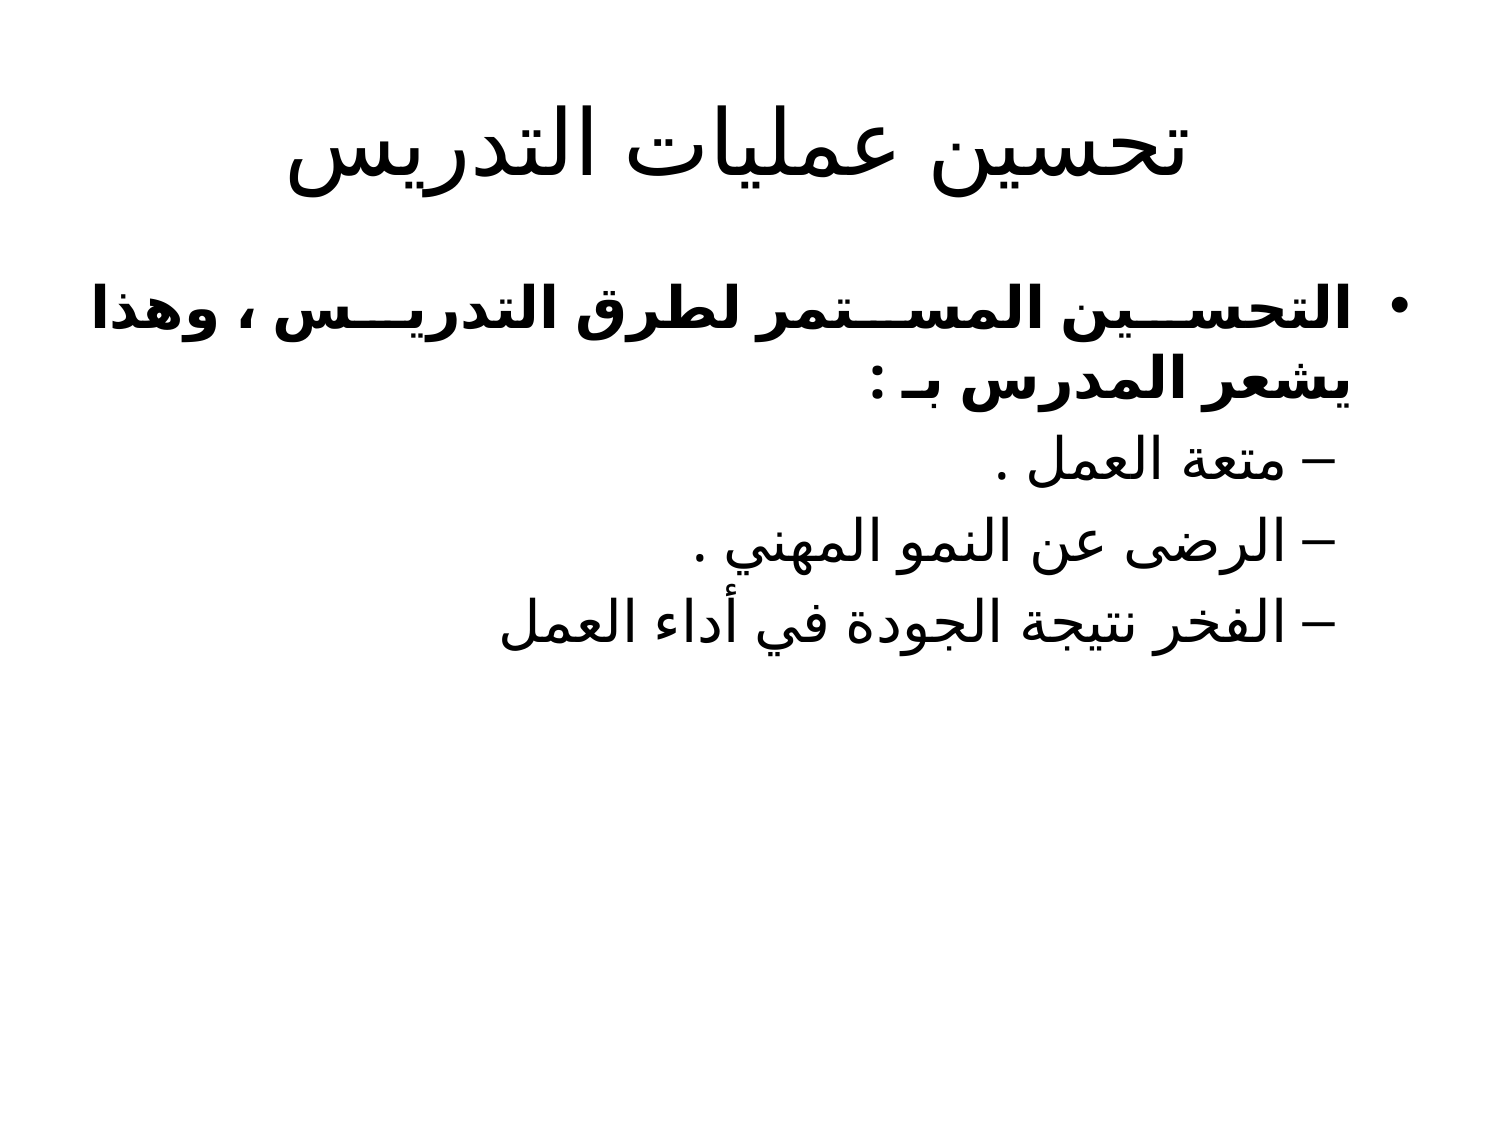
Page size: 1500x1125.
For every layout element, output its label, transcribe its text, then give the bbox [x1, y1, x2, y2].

title تحسين عمليات التدريس [75, 45, 1425, 233]
list التحسين المستمر لطرق التدريس ، وهذا يشعر المدرس بـ : متعة العمل . الرضى عن النمو المهني . الفخر نتيجة الجودة في أداء العمل [75, 262, 1425, 1005]
